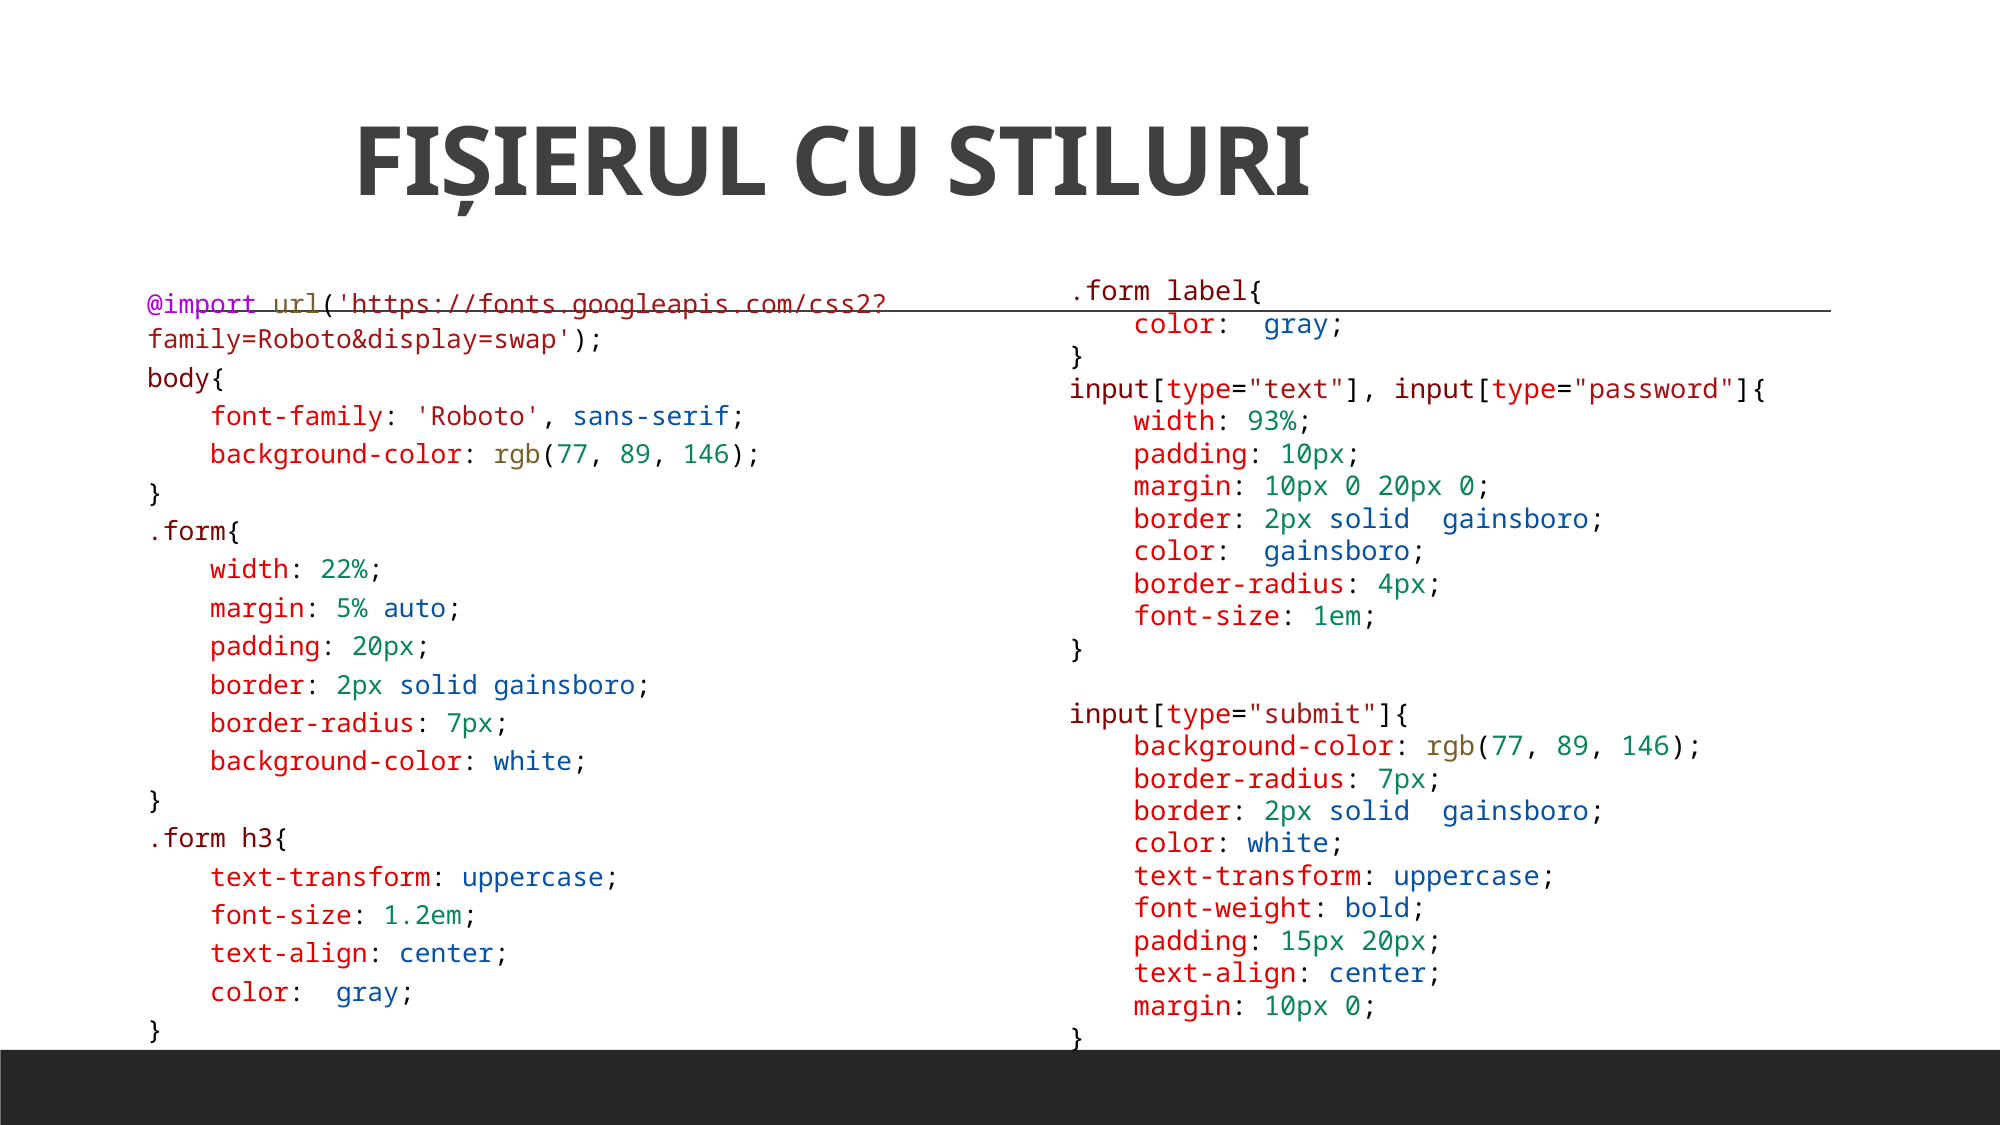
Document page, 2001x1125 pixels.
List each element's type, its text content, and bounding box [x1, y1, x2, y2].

title FIŞIERUL CU STILURI [337, 99, 1675, 224]
list @import url('https://fonts.googleapis.com/css2?family=Roboto&display=swap'); body{ font-family: 'Roboto', sans-serif; background-color: rgb(77, 89, 146); } .form{ width: 22%; margin: 5% auto; padding: 20px; border: 2px solid gainsboro; border-radius: 7px; background-color: white; } .form h3{ text-transform: uppercase; font-size: 1.2em; text-align: center; color: gray; } [132, 277, 938, 1059]
text_box .form label{ color: gray; } input[type="text"], input[type="password"]{ width: 93%; padding: 10px; margin: 10px 0 20px 0; border: 2px solid gainsboro; color: gainsboro; border-radius: 4px; font-size: 1em; } input[type="submit"]{ background-color: rgb(77, 89, 146); border-radius: 7px; border: 2px solid gainsboro; color: white; text-transform: uppercase; font-weight: bold; padding: 15px 20px; text-align: center; margin: 10px 0; } [1053, 266, 1783, 1061]
